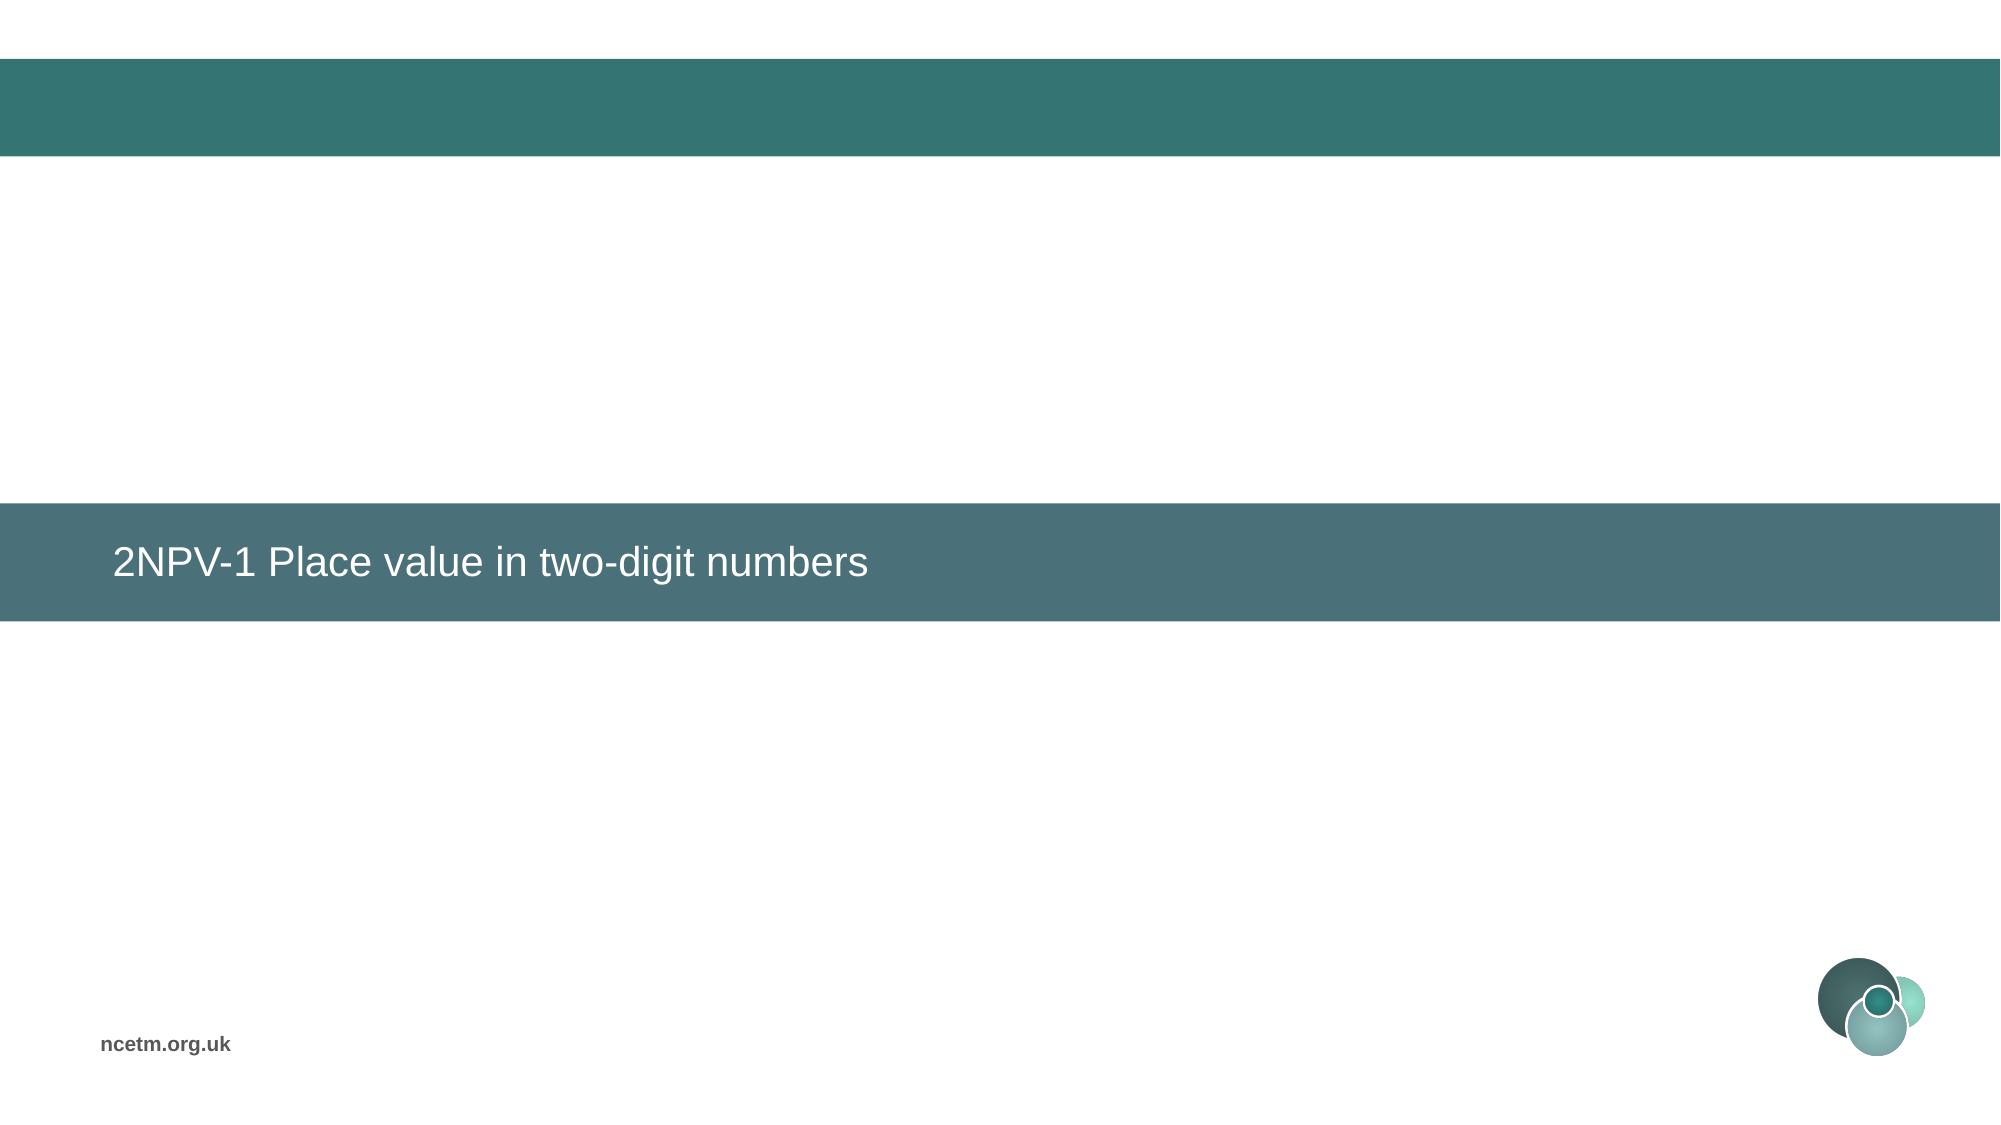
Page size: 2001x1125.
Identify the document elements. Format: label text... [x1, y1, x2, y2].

text_box 2NPV-1 Place value in two-digit numbers [97, 527, 1945, 598]
text_box [0, 503, 2000, 622]
picture [1818, 958, 1925, 1056]
